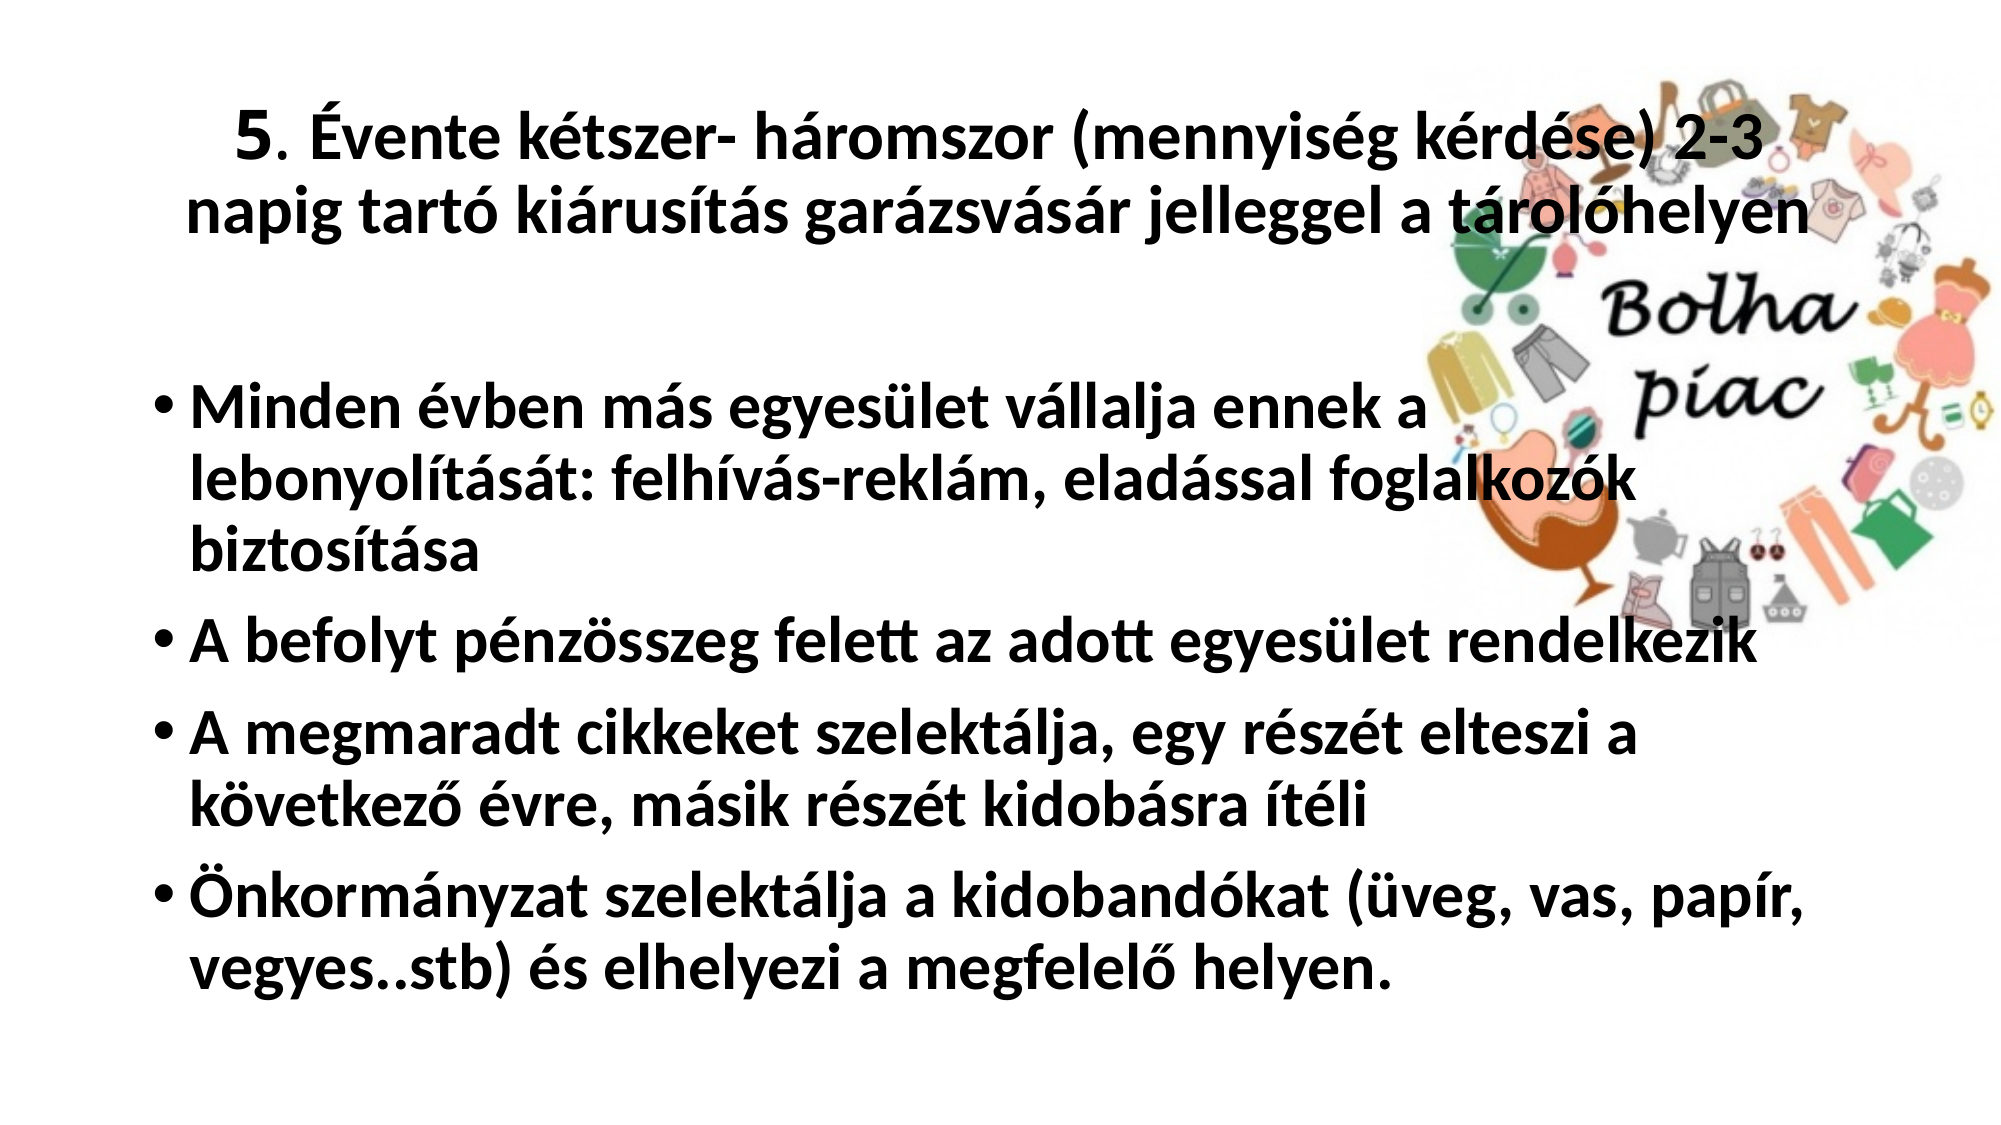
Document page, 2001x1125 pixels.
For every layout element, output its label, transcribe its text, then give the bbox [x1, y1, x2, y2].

title 5. Évente kétszer- háromszor (mennyiség kérdése) 2-3 napig tartó kiárusítás garázsvásár jelleggel a tárolóhelyen [137, 66, 1422, 364]
picture [1422, 66, 2000, 648]
list Minden évben más egyesület vállalja ennek a lebonyolítását: felhívás-reklám, eladással foglalkozók biztosítása A befolyt pénzösszeg felett az adott egyesület rendelkezik A megmaradt cikkeket szelektálja, egy részét elteszi a következő évre, másik részét kidobásra ítéli Önkormányzat szelektálja a kidobandókat (üveg, vas, papír, vegyes..stb) és elhelyezi a megfelelő helyen. [137, 364, 1863, 1014]
